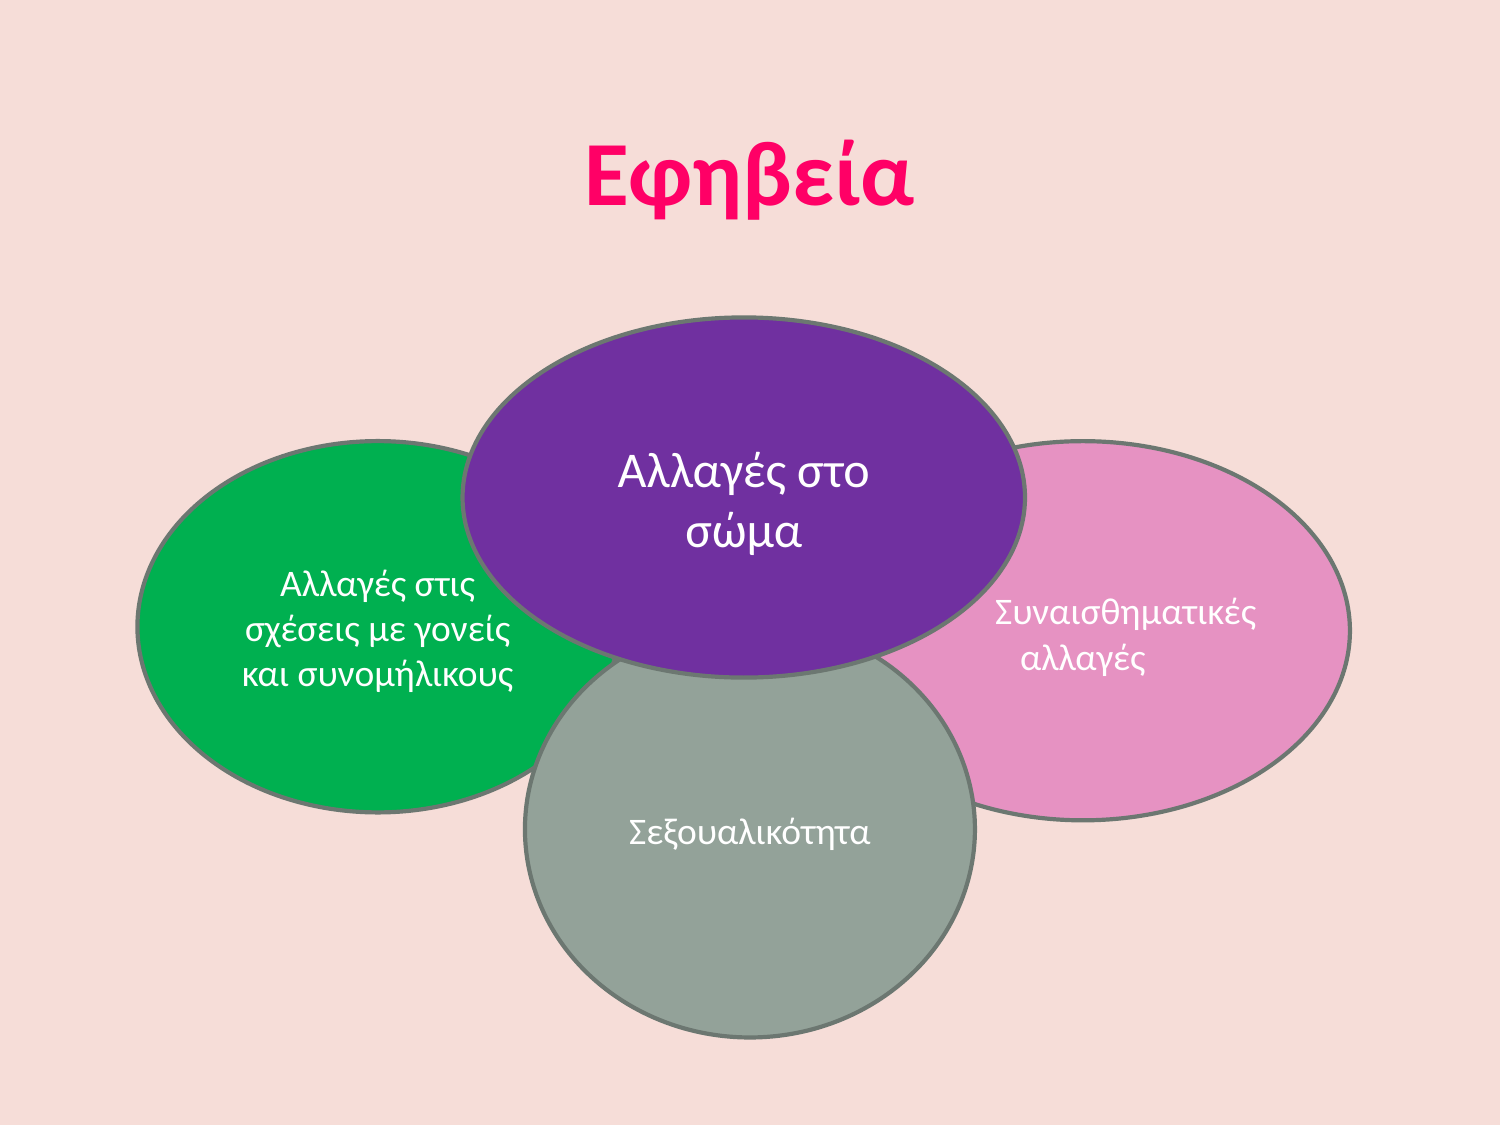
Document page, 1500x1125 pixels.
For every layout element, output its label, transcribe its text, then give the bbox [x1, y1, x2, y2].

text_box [137, 317, 1351, 1038]
title Εφηβεία [74, 74, 1426, 263]
